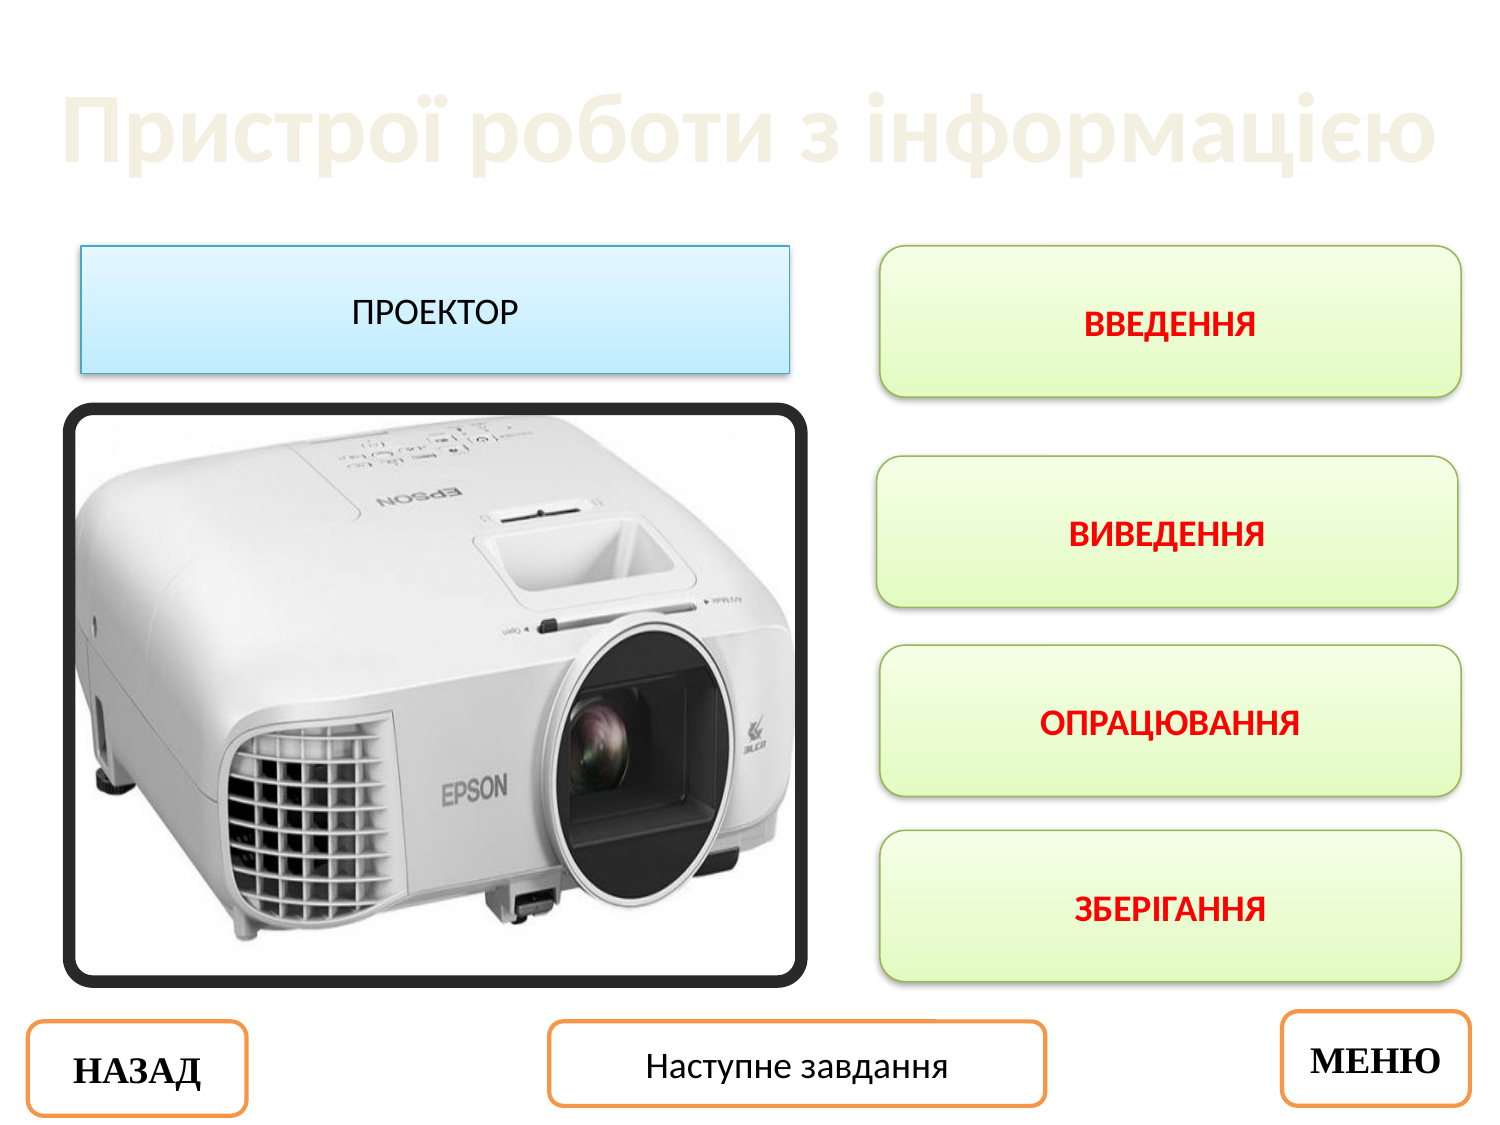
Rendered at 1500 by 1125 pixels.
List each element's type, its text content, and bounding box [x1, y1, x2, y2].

text_box НАЗАД [25, 1019, 249, 1118]
text_box Пристрої роботи з інформацією [45, 54, 1455, 190]
text_box ЗБЕРІГАННЯ [879, 829, 1462, 983]
text_box ПРОЕКТОР [80, 245, 790, 374]
text_box ВИВЕДЕННЯ [875, 455, 1459, 609]
text_box ВВЕДЕННЯ [879, 245, 1462, 398]
footer Ведмідська Наталія Миколаївна [512, 1042, 988, 1103]
text_box Наступне завдання [547, 1019, 1048, 1108]
text_box ОПРАЦЮВАННЯ [879, 644, 1462, 798]
text_box МЕНЮ [1279, 1009, 1472, 1108]
picture [68, 408, 802, 982]
